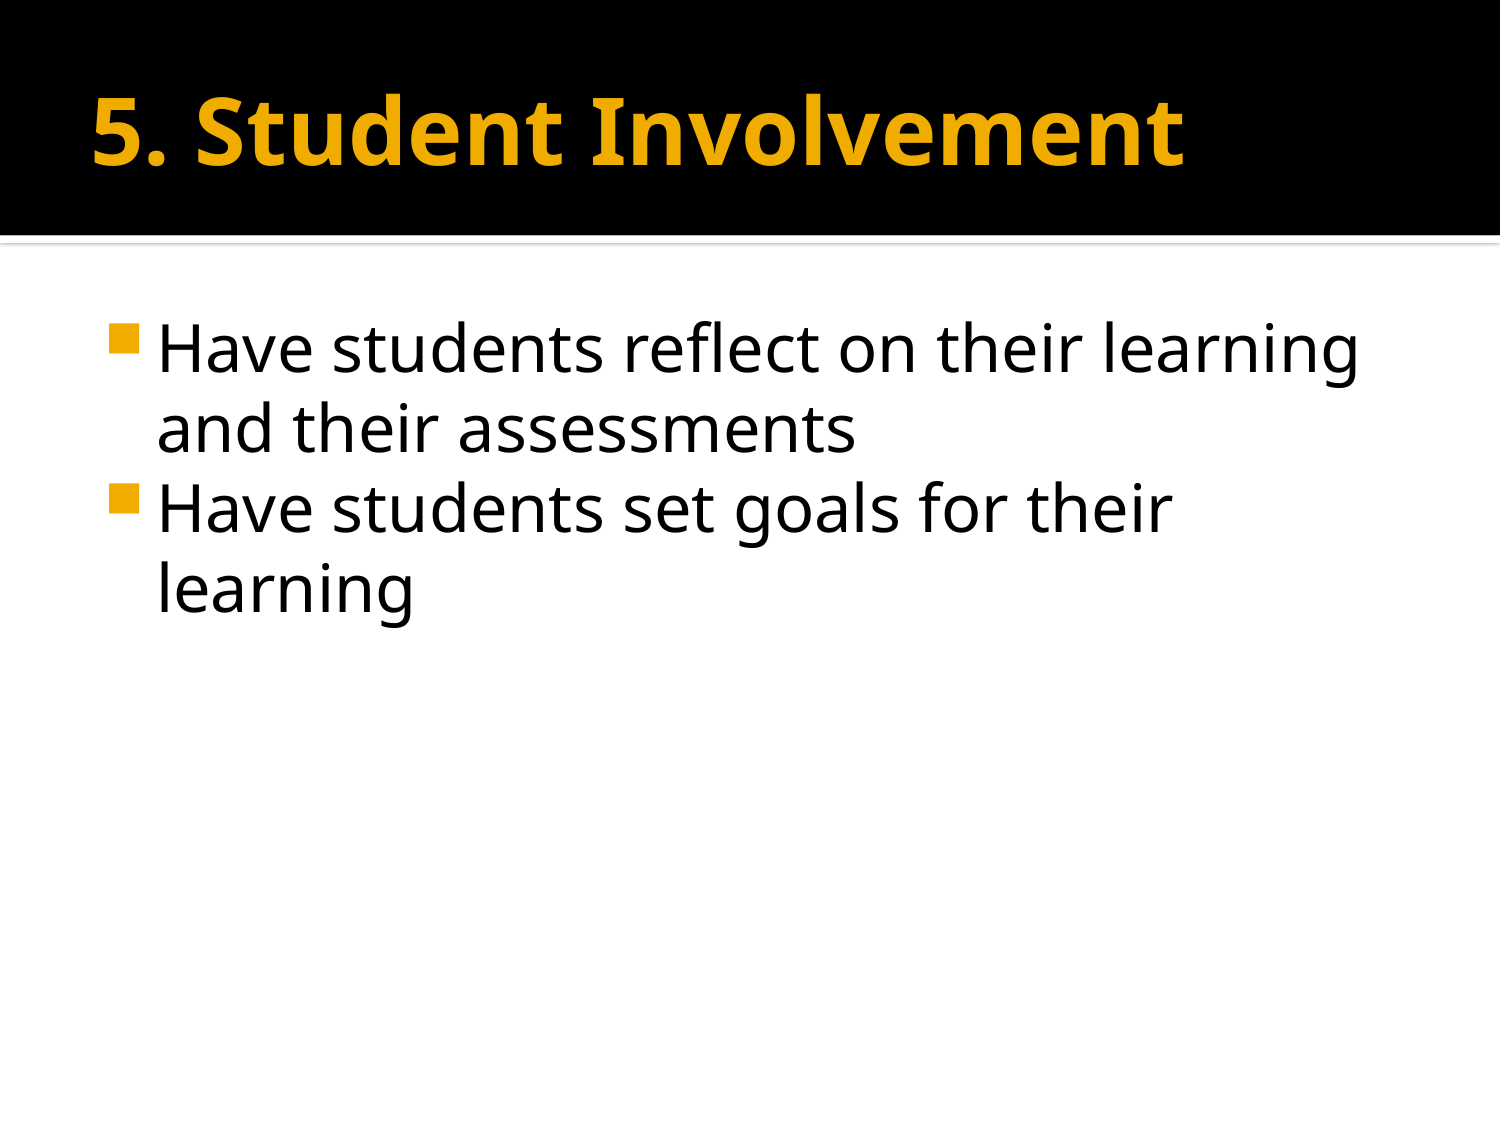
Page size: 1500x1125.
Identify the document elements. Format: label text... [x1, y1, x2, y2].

title 5. Student Involvement [75, 25, 1425, 231]
list Have students reflect on their learning and their assessments Have students set goals for their learning [75, 291, 1425, 1050]
